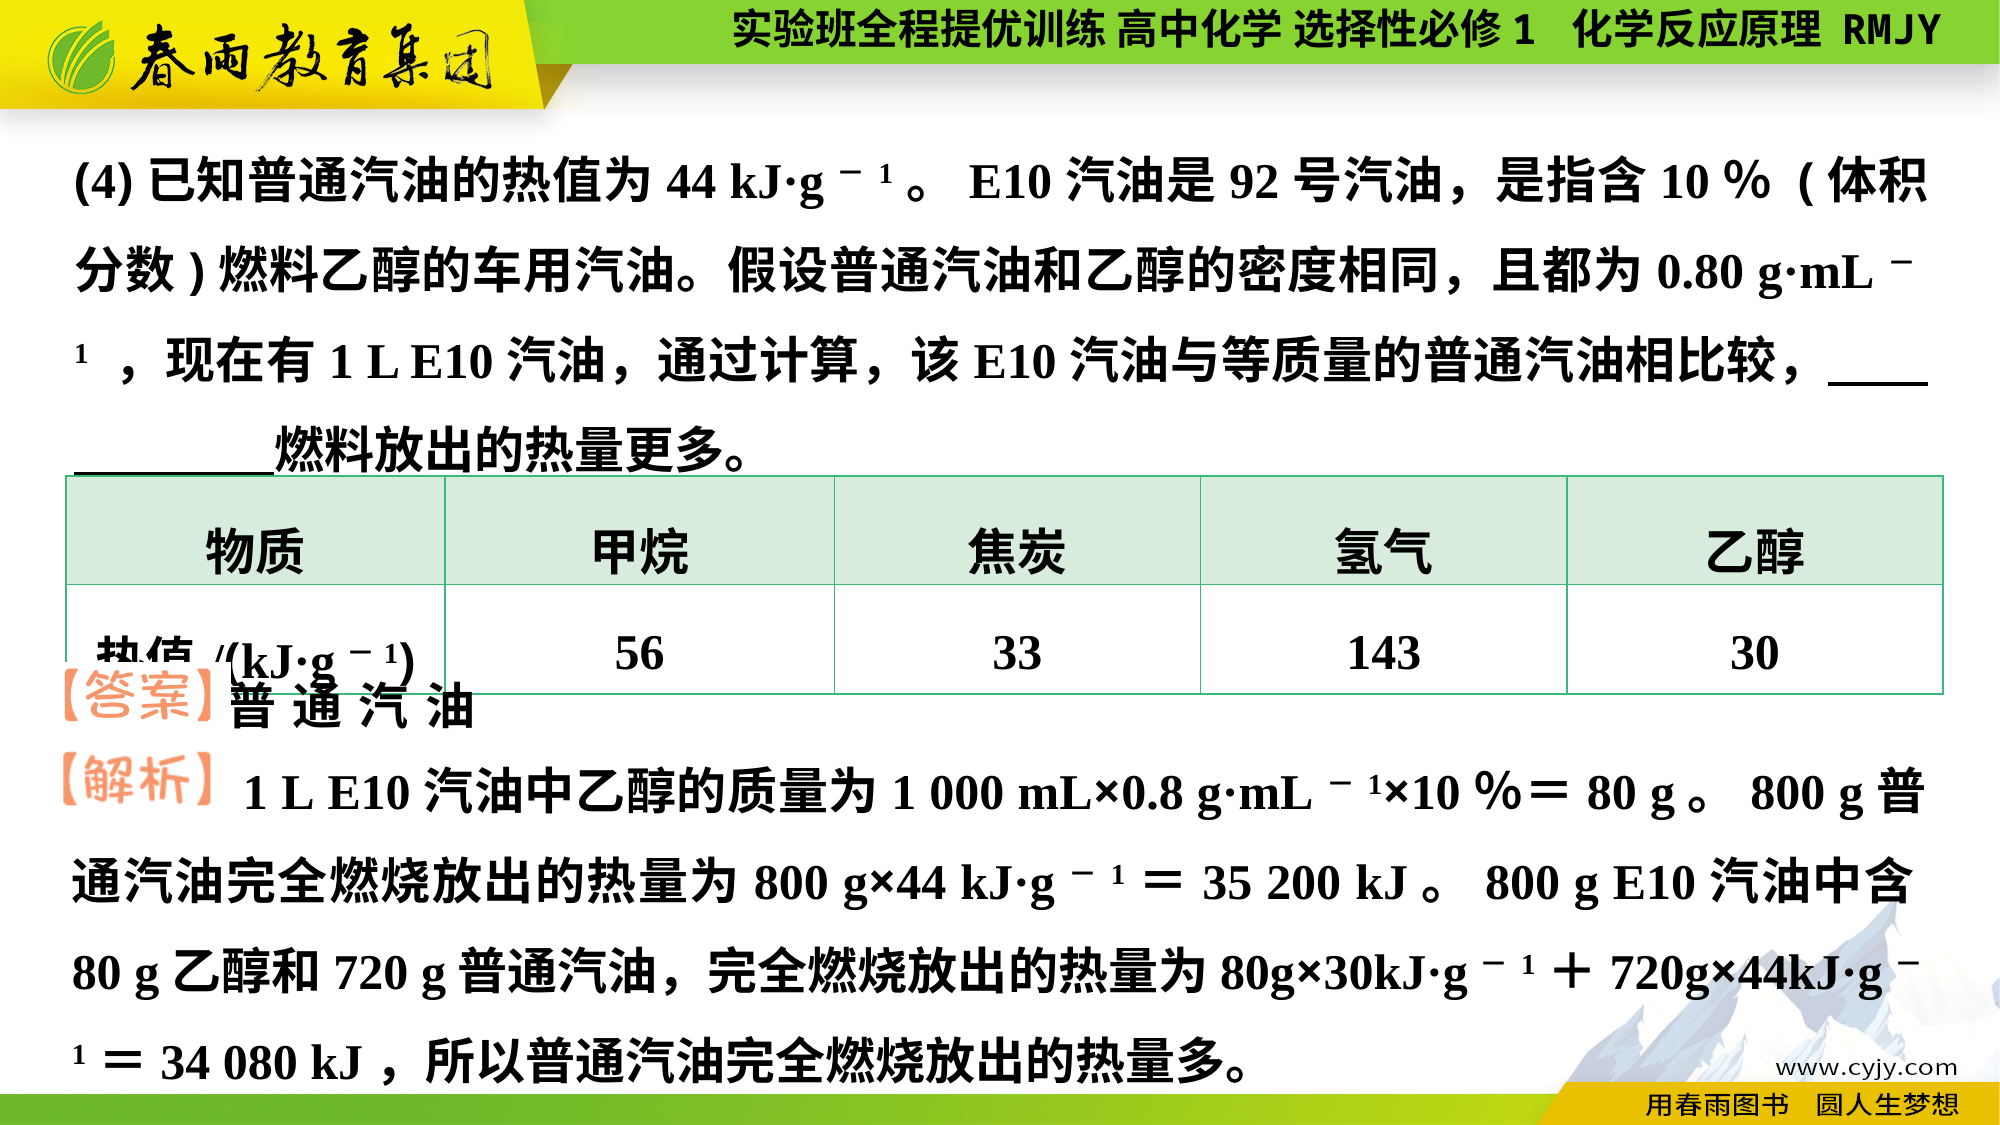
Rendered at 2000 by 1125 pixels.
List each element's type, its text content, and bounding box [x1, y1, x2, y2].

list (4)已知普通汽油的热值为44 kJ·g－1。E10汽油是92号汽油，是指含10％ (体积分数)燃料乙醇的车用汽油。假设普通汽油和乙醇的密度相同，且都为0.80 g·mL－1 ，现在有1 L E10汽油，通过计算，该E10汽油与等质量的普通汽油相比较， 燃料放出的热量更多。 [59, 110, 1944, 478]
table_header 甲烷 [446, 477, 834, 584]
table_cell 热值/(kJ·g－1) [67, 585, 444, 660]
text_box 普通汽油 [211, 637, 491, 833]
picture [0, 0, 2000, 1125]
table_header 物质 [67, 477, 444, 584]
table_header 焦炭 [835, 477, 1200, 584]
table_cell 30 [1568, 585, 1942, 693]
table_header 乙醇 [1568, 477, 1942, 584]
table_cell 143 [1201, 585, 1566, 693]
table_cell 56 [446, 585, 834, 693]
text_box 1 L E10汽油中乙醇的质量为1 000 mL×0.8 g·mL－1×10％＝80 g。800 g普通汽油完全燃烧放出的热量为800 g×44 kJ·g－1＝35 200 kJ。800 g E10汽油中含80 g乙醇和720 g普通汽油，完全燃烧放出的热量为80g×30kJ·g－1＋720g×44kJ·g－1＝34 080 kJ，所以普通汽油完全燃烧放出的热量多。 [56, 722, 1942, 1097]
table_header 氢气 [1201, 477, 1566, 584]
table_cell 33 [835, 585, 1200, 693]
